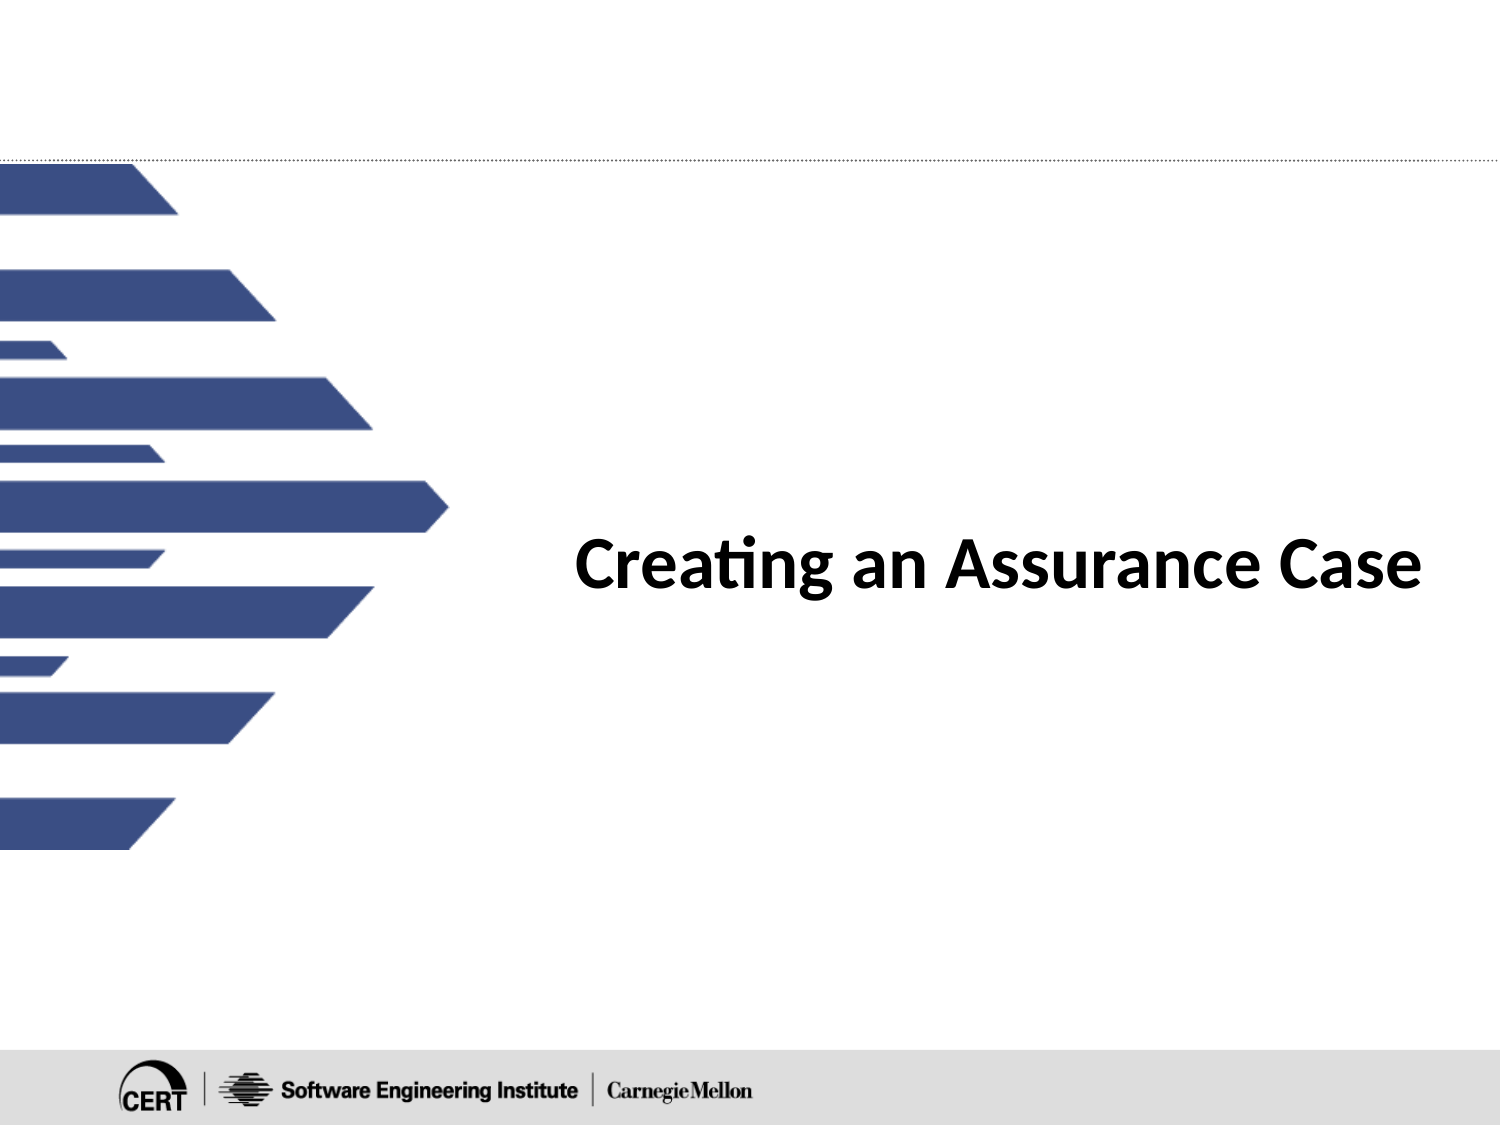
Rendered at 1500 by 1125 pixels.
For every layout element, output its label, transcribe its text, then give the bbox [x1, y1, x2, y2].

picture [0, 164, 450, 851]
picture [102, 1056, 765, 1117]
text_box Creating an Assurance Case [525, 399, 1475, 717]
